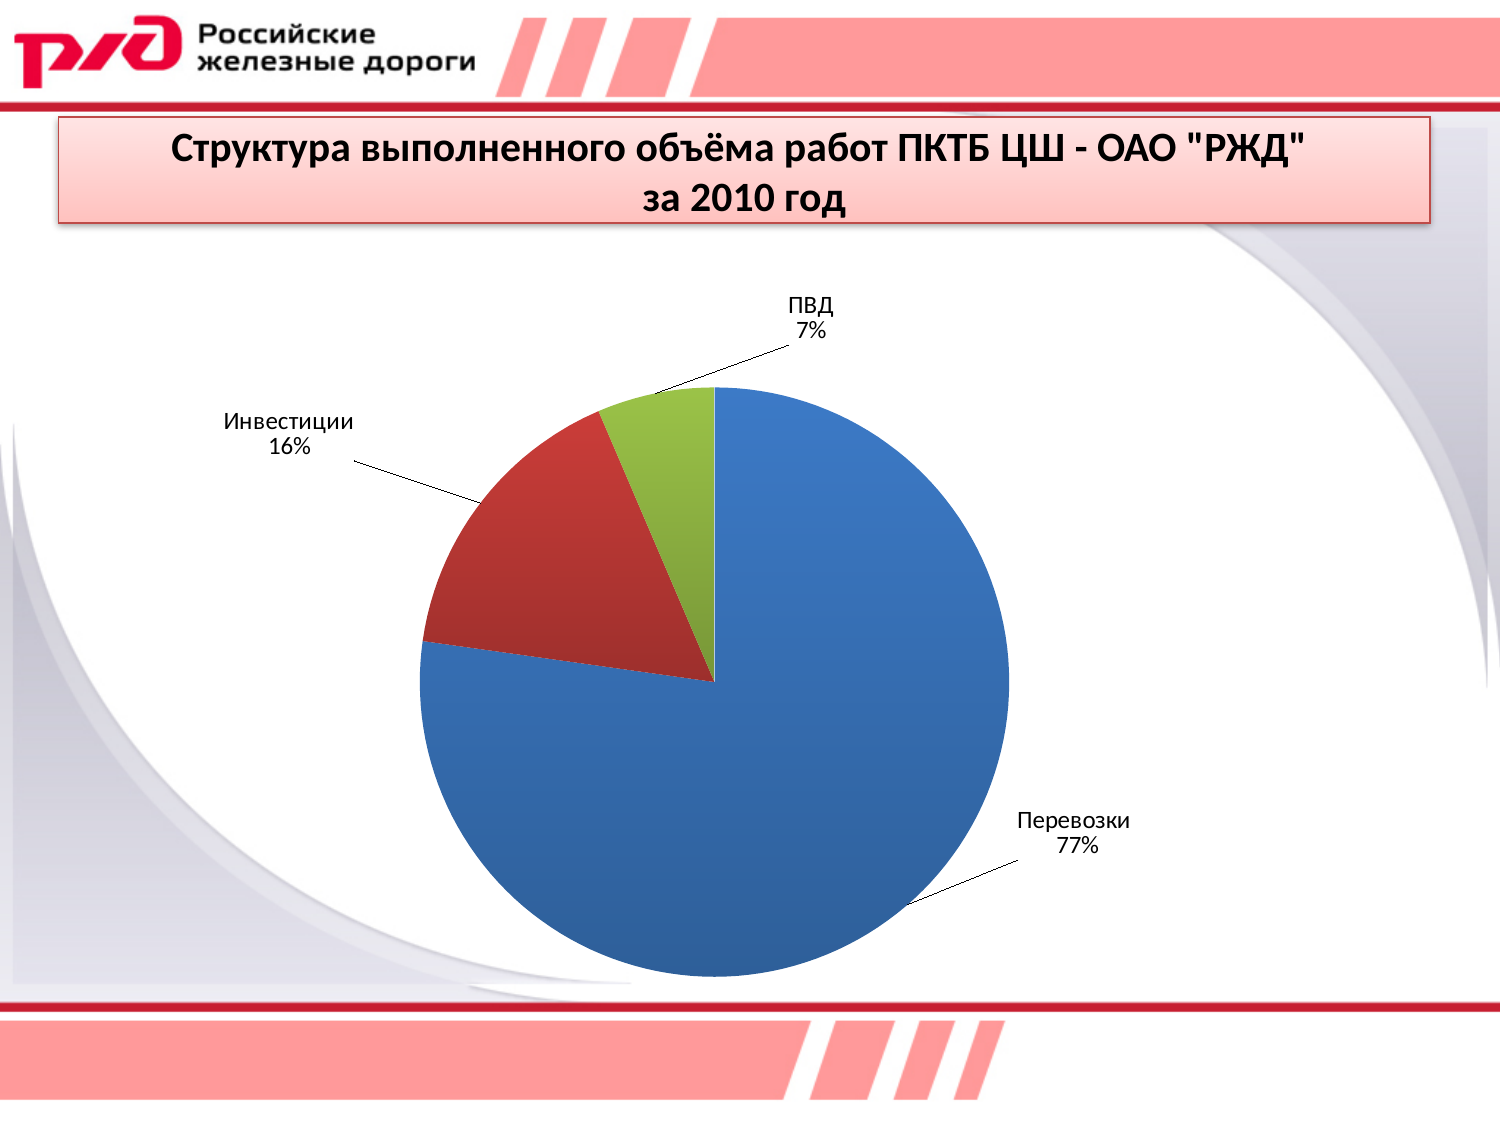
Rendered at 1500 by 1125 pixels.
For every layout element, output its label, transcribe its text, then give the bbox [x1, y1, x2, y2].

picture [0, 1000, 1500, 1125]
title Структура выполненного объёма работ ПКТБ ЦШ - ОАО "РЖД" за 2010 год [58, 116, 1431, 182]
picture [0, 0, 1500, 184]
chart [0, 184, 1500, 1000]
